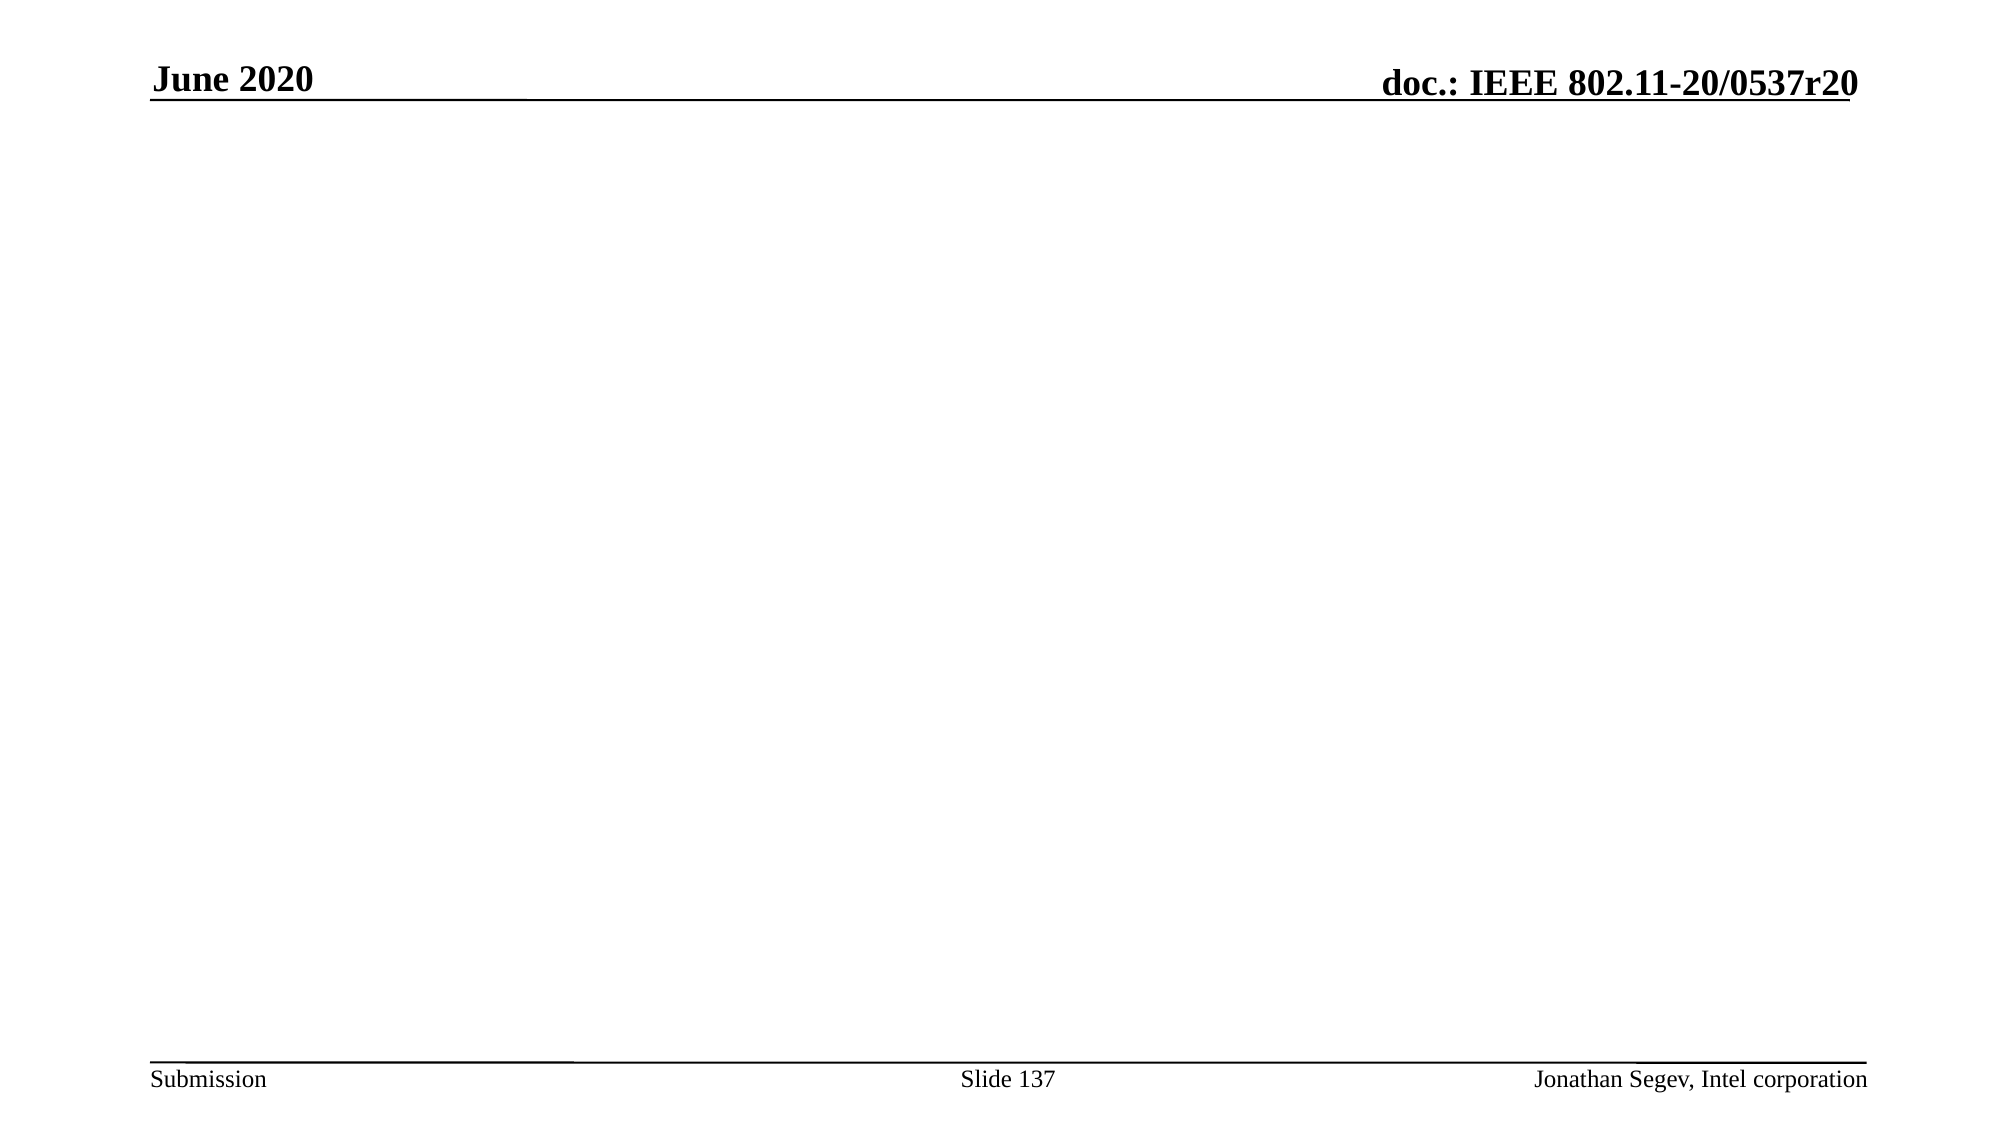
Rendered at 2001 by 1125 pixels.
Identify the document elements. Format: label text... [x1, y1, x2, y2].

footer Jonathan Segev, Intel corporation [1171, 1061, 1869, 1093]
slide_number Slide 137 [950, 1061, 1067, 1123]
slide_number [152, 54, 563, 100]
